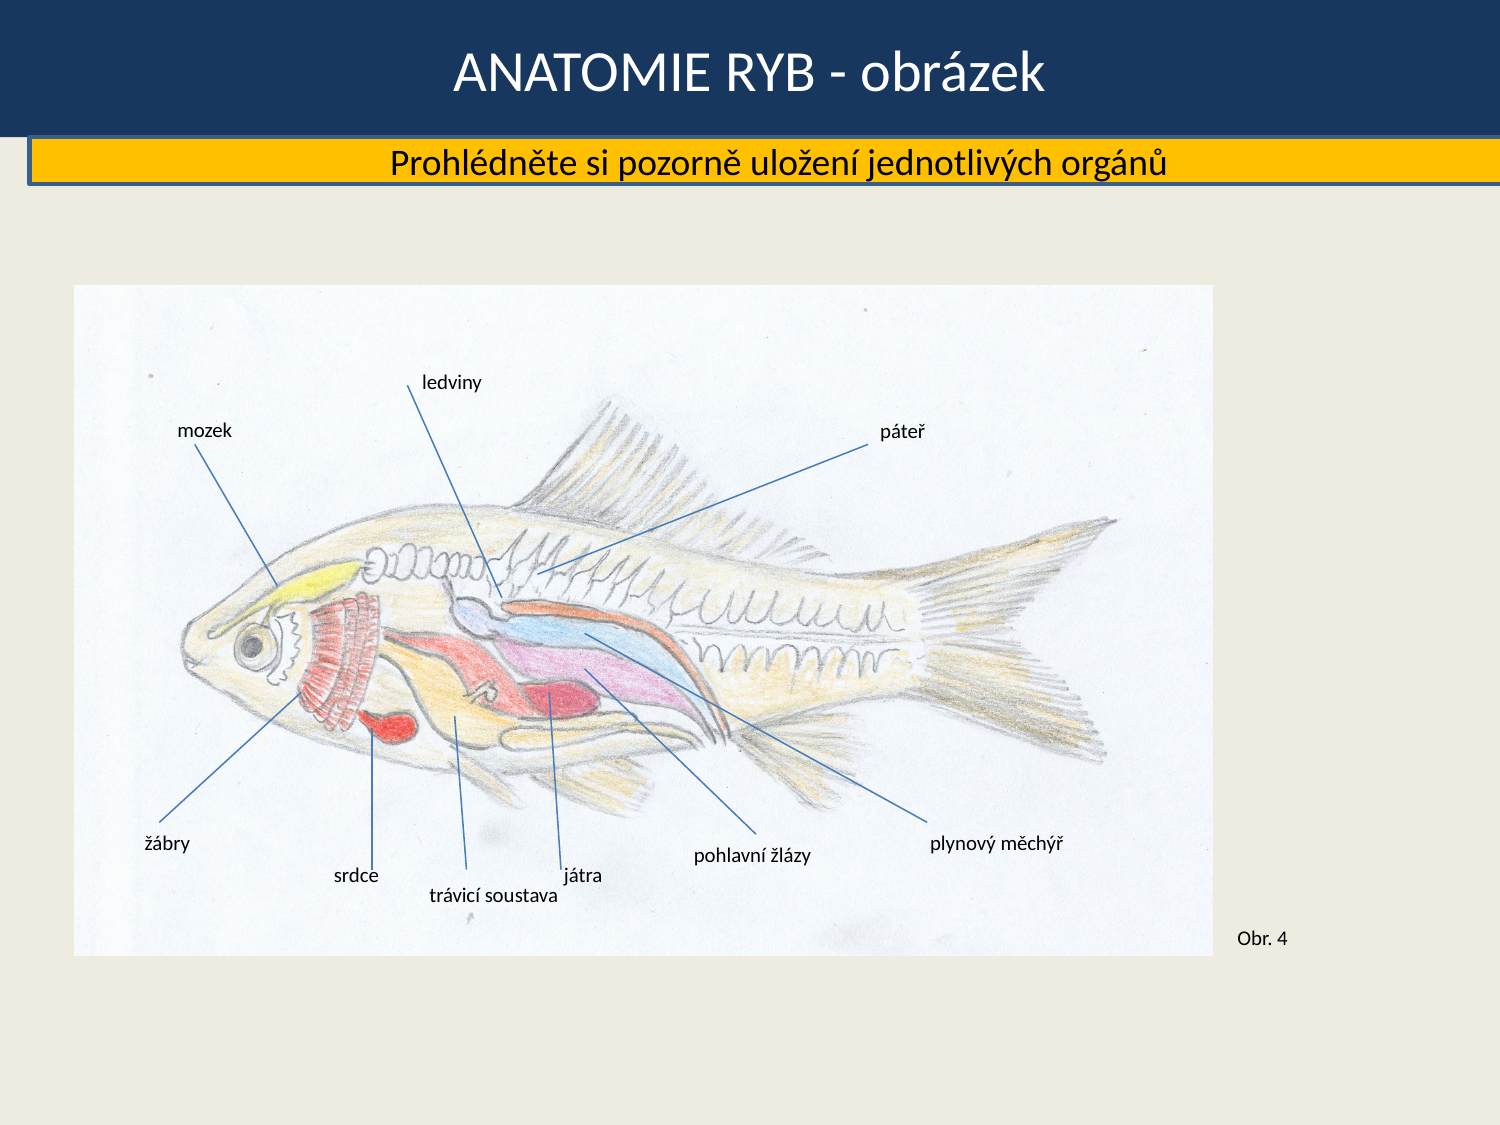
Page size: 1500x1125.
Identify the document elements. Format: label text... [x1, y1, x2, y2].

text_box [454, 715, 467, 870]
picture [74, 284, 1213, 956]
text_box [159, 692, 302, 823]
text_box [194, 444, 278, 587]
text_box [407, 385, 503, 599]
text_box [584, 633, 928, 823]
title ANATOMIE RYB - obrázek [0, 0, 1500, 138]
text_box Prohlédněte si pozorně uložení jednotlivých orgánů [27, 135, 1500, 186]
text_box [548, 692, 562, 870]
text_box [584, 668, 757, 835]
text_box Obr. 4 [1222, 916, 1306, 982]
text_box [537, 444, 869, 575]
